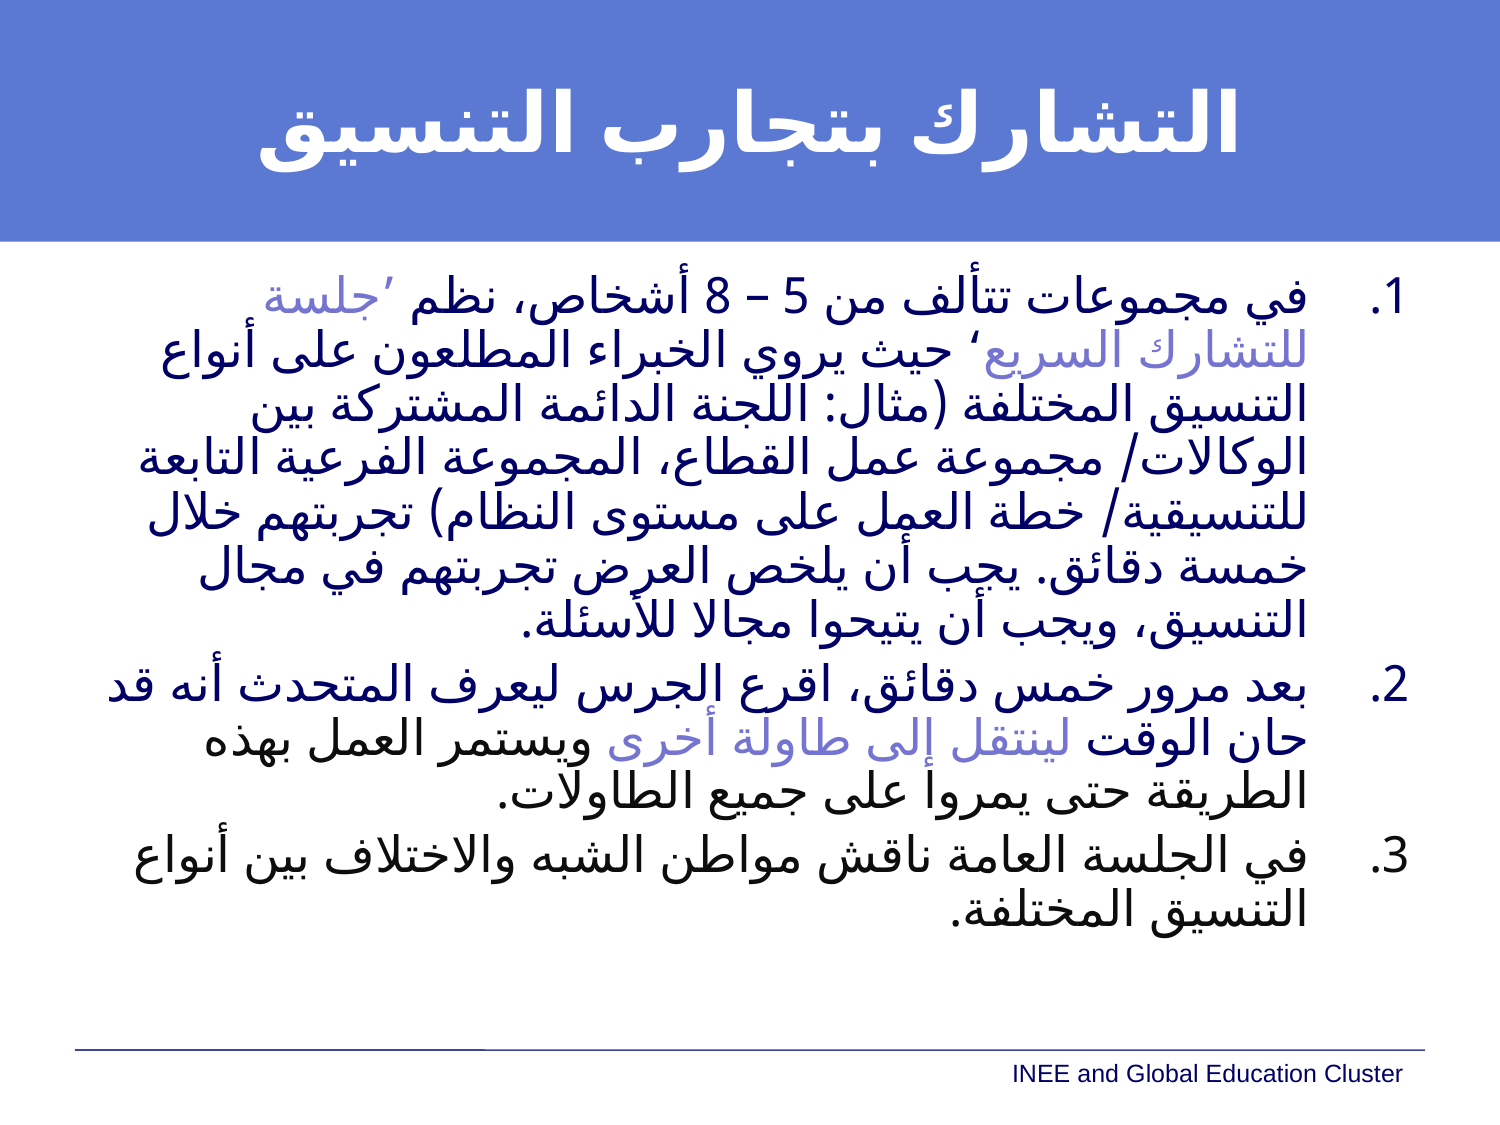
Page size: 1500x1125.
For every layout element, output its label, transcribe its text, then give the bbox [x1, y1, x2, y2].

footer INEE and Global Education Cluster [75, 1049, 1427, 1103]
list في مجموعات تتألف من 5 – 8 أشخاص، نظم ’جلسة للتشارك السريع‘ حيث يروي الخبراء المطلعون على أنواع التنسيق المختلفة (مثال: اللجنة الدائمة المشتركة بين الوكالات/ مجموعة عمل القطاع، المجموعة الفرعية التابعة للتنسيقية/ خطة العمل على مستوى النظام) تجربتهم خلال خمسة دقائق. يجب أن يلخص العرض تجربتهم في مجال التنسيق، ويجب أن يتيحوا مجالا للأسئلة. بعد مرور خمس دقائق، اقرع الجرس ليعرف المتحدث أنه قد حان الوقت لينتقل إلى طاولة أخرى ويستمر العمل بهذه الطريقة حتى يمروا على جميع الطاولات. في الجلسة العامة ناقش مواطن الشبه والاختلاف بين أنواع التنسيق المختلفة. [74, 262, 1426, 1006]
title التشارك بتجارب التنسيق [74, 24, 1426, 213]
